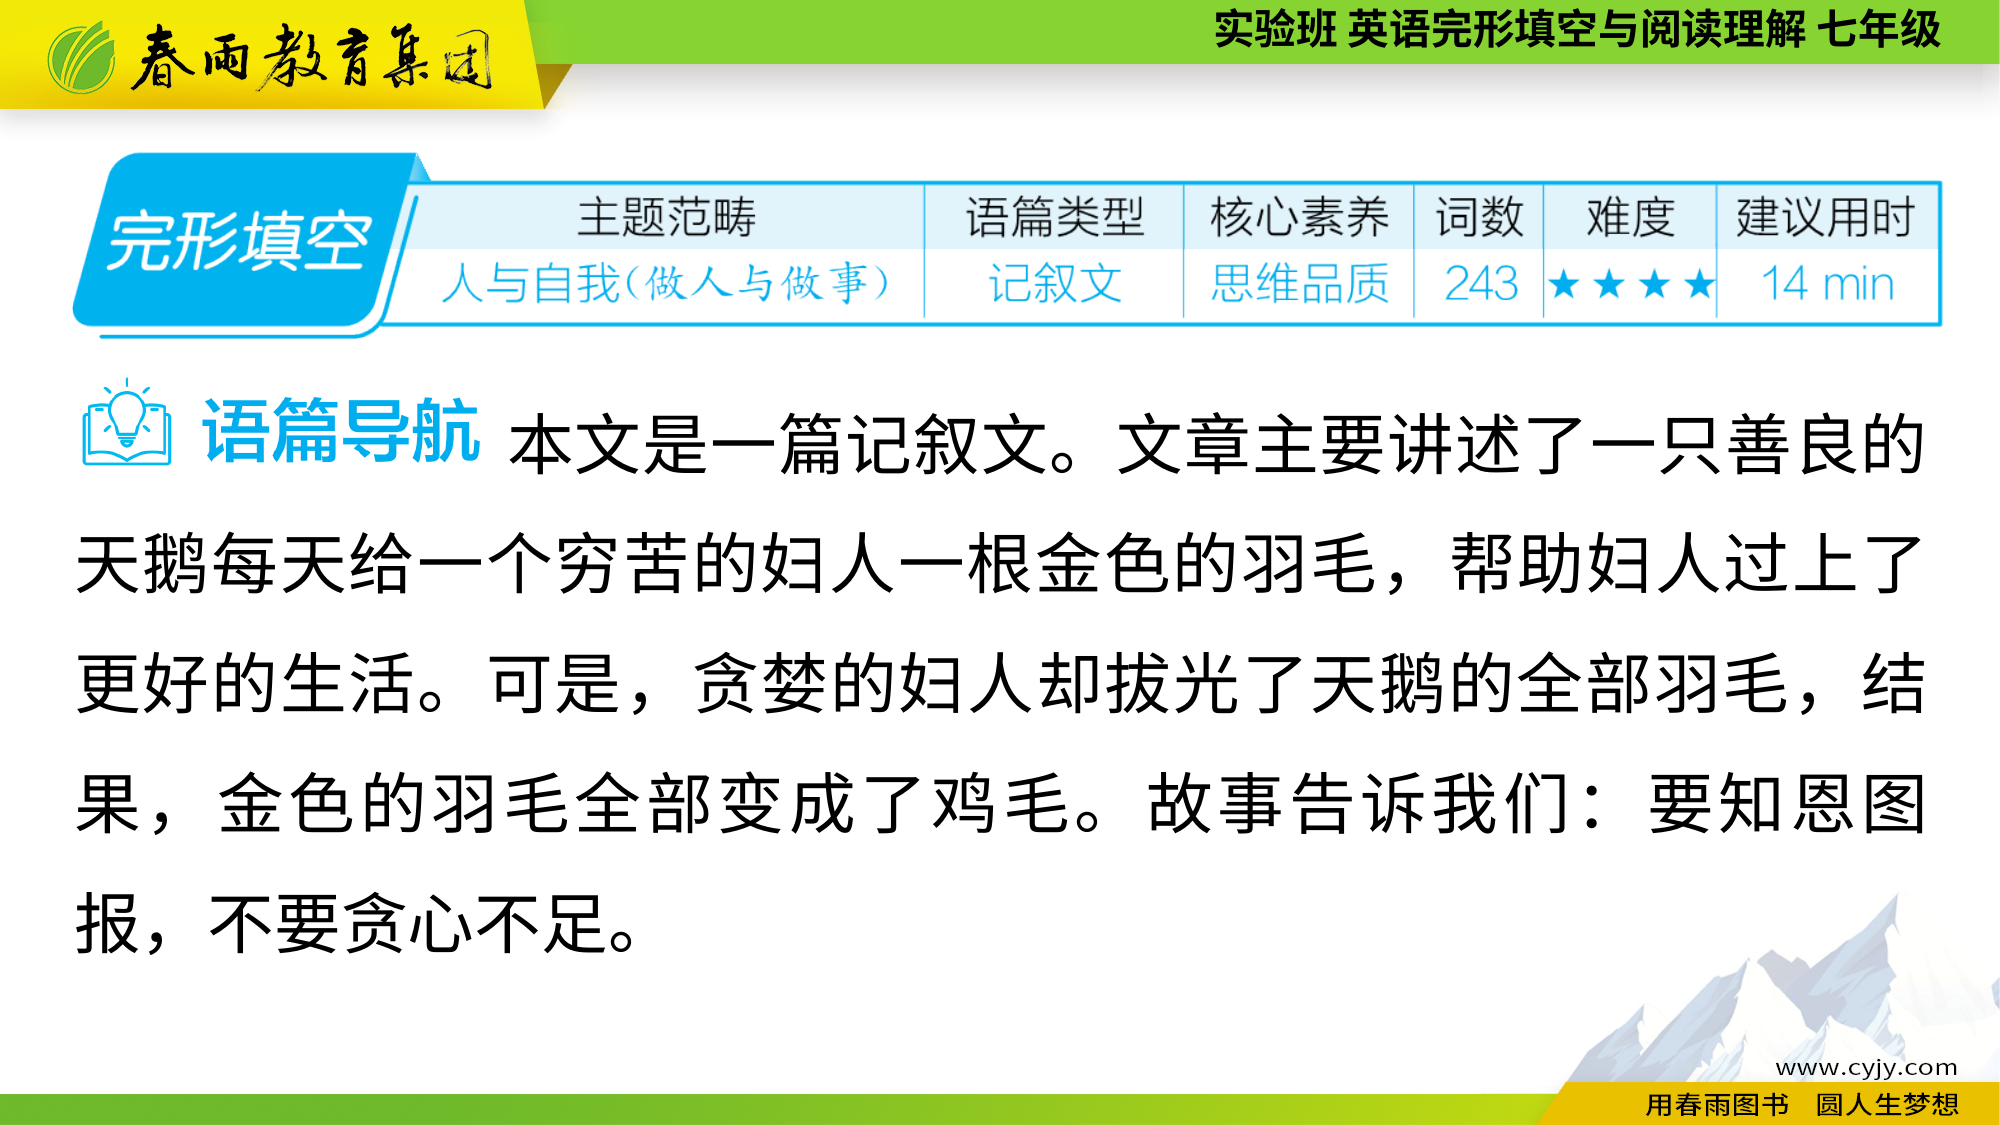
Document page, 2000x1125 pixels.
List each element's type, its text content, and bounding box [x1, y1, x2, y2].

text_box 本文是一篇记叙文。文章主要讲述了一只善良的天鹅每天给一个穷苦的妇人一根金色的羽毛，帮助妇人过上了更好的生活。可是，贪婪的妇人却拔光了天鹅的全部羽毛，结果，金色的羽毛全部变成了鸡毛。故事告诉我们：要知恩图报，不要贪心不足。 [59, 359, 1944, 970]
picture [0, 0, 2000, 1125]
